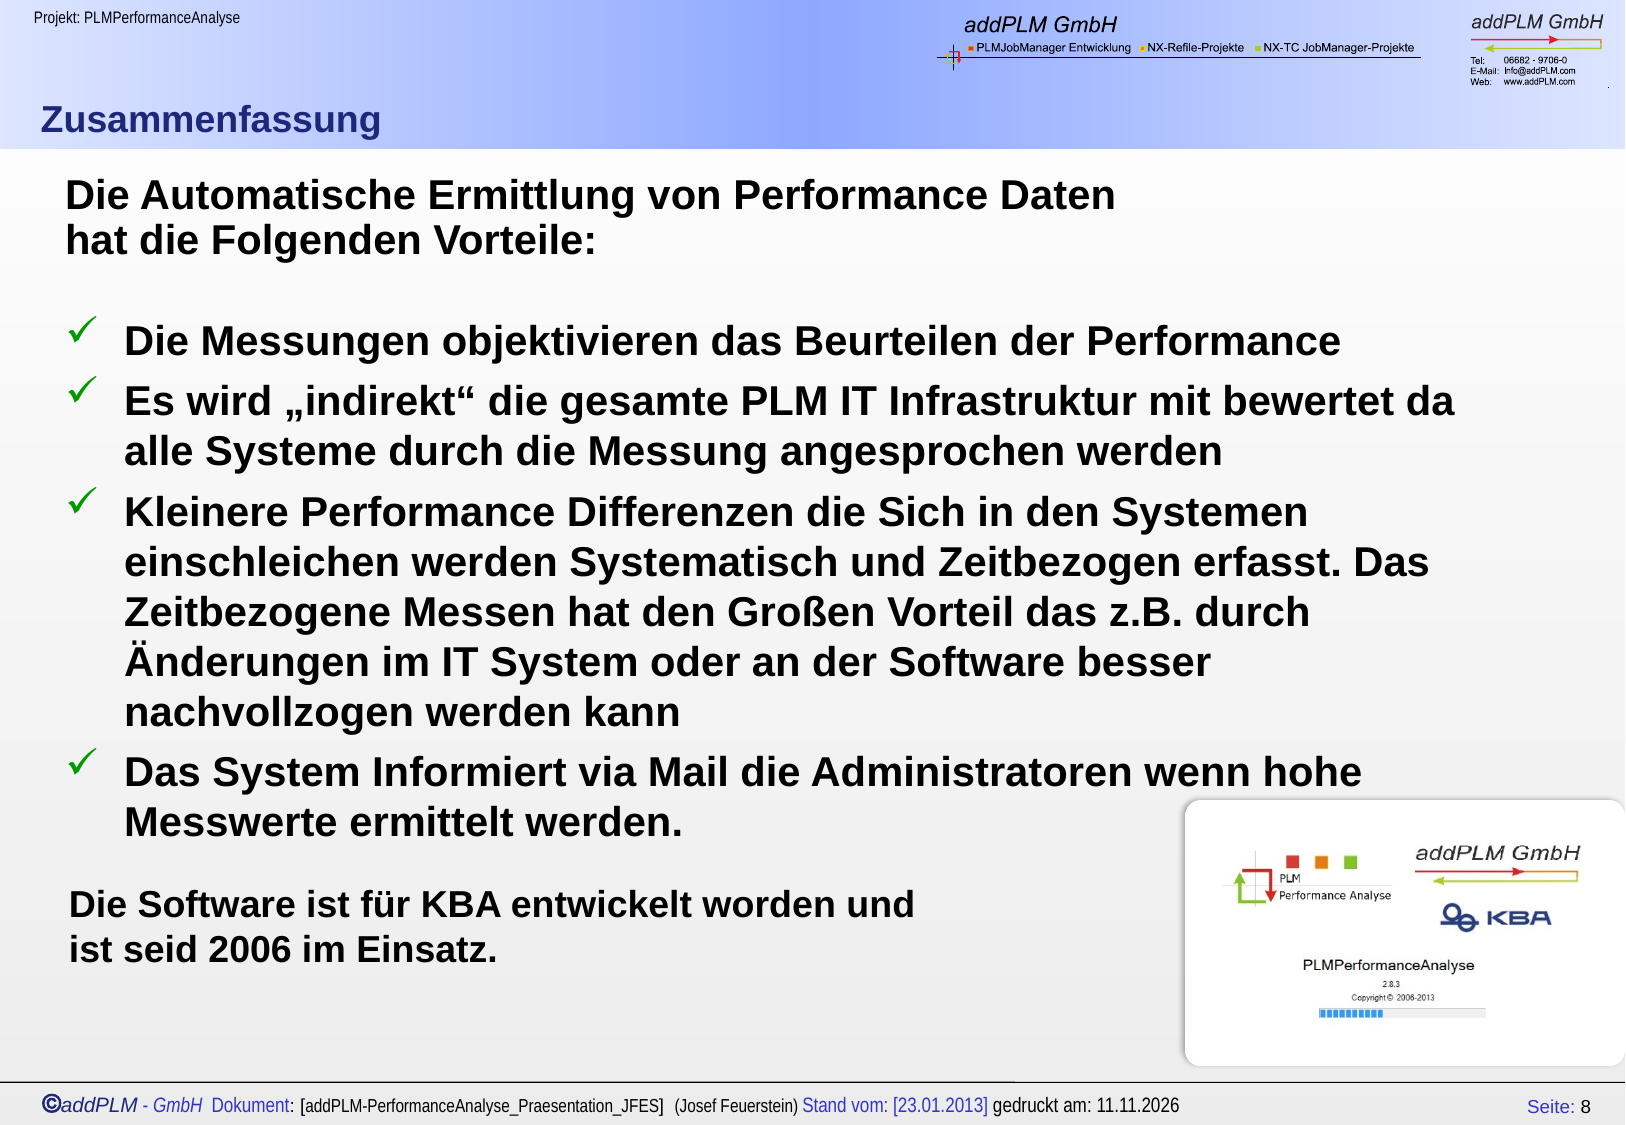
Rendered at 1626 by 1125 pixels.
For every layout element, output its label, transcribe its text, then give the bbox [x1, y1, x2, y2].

title Zusammenfassung [40, 67, 1582, 131]
text_box Die Automatische Ermittlung von Performance Daten hat die Folgenden Vorteile: Die Messungen objektivieren das Beurteilen der Performance Es wird „indirekt“ die gesamte PLM IT Infrastruktur mit bewertet da alle Systeme durch die Messung angesprochen werden Kleinere Performance Differenzen die Sich in den Systemen einschleichen werden Systematisch und Zeitbezogen erfasst. Das Zeitbezogene Messen hat den Großen Vorteil das z.B. durch Änderungen im IT System oder an der Software besser nachvollzogen werden kann Das System Informiert via Mail die Administratoren wenn hohe Messwerte ermittelt werden. [50, 166, 1513, 853]
text_box Die Software ist für KBA entwickelt worden und ist seid 2006 im Einsatz. [54, 872, 1210, 978]
picture [1215, 831, 1594, 1035]
